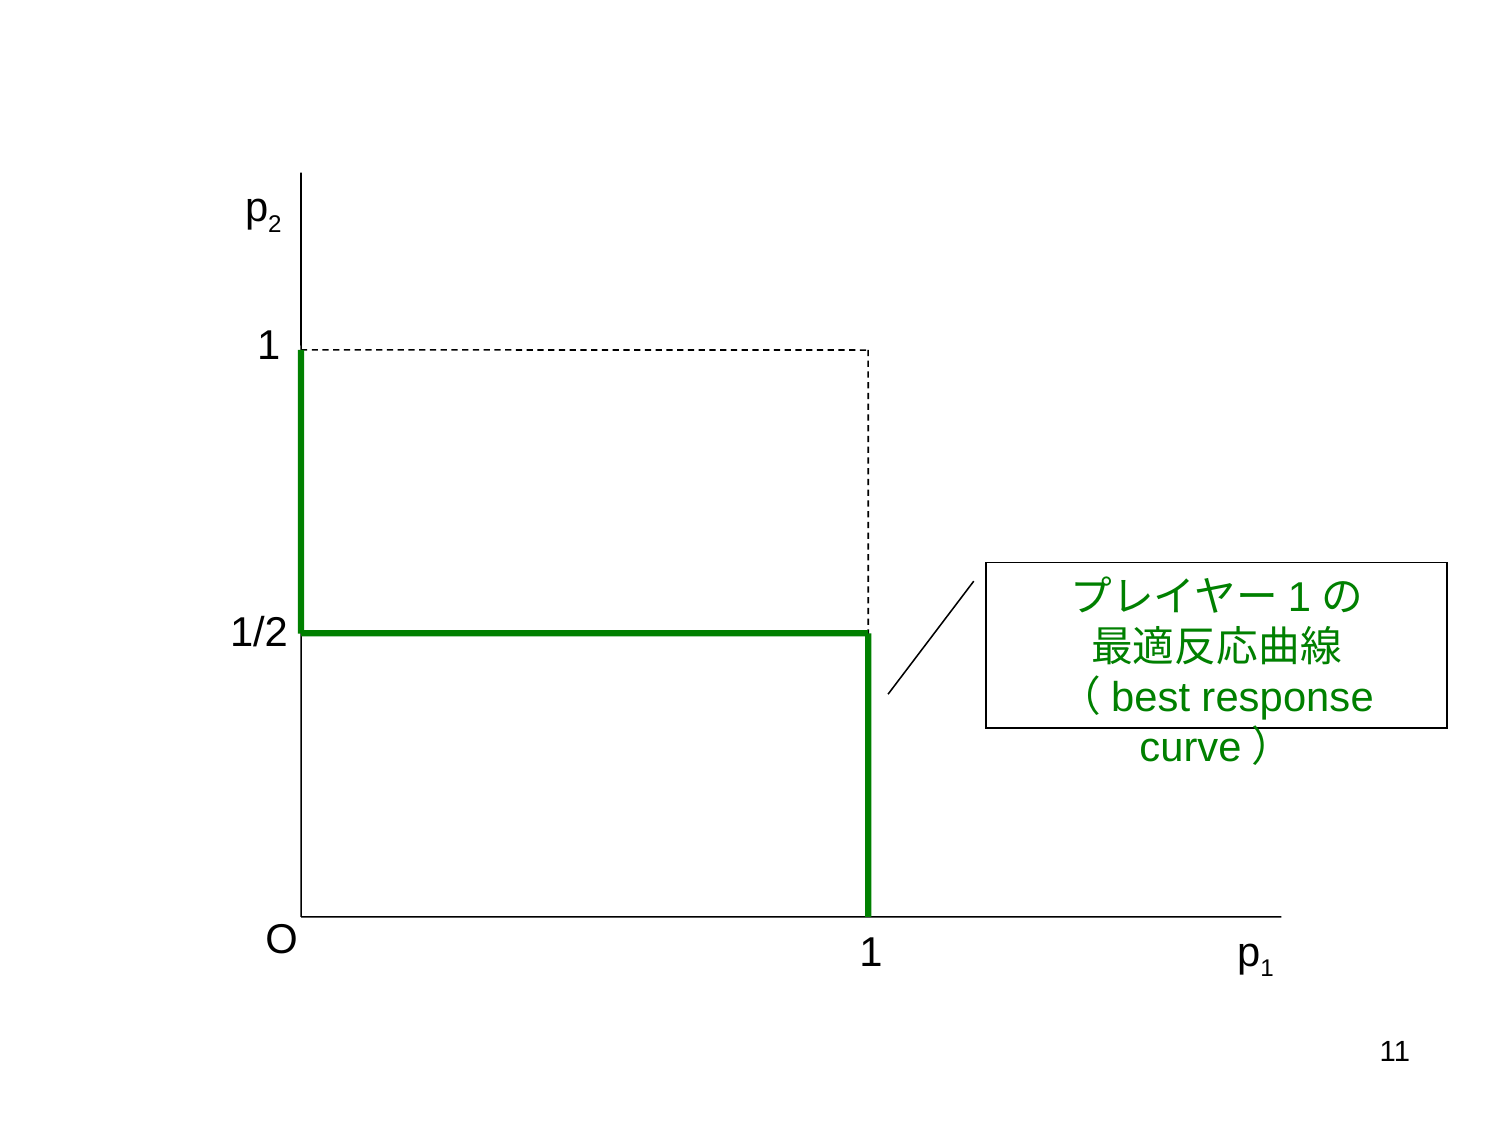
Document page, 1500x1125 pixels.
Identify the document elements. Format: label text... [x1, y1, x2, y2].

slide_number 11 [1074, 1024, 1426, 1103]
text_box 1 [844, 916, 898, 982]
text_box p2 [230, 172, 313, 245]
text_box 1 [242, 310, 296, 375]
text_box p1 [1222, 916, 1306, 989]
text_box 1/2 [215, 597, 303, 662]
text_box O [250, 904, 313, 969]
text_box プレイヤー1の 最適反応曲線 （best response curve） [986, 562, 1447, 728]
